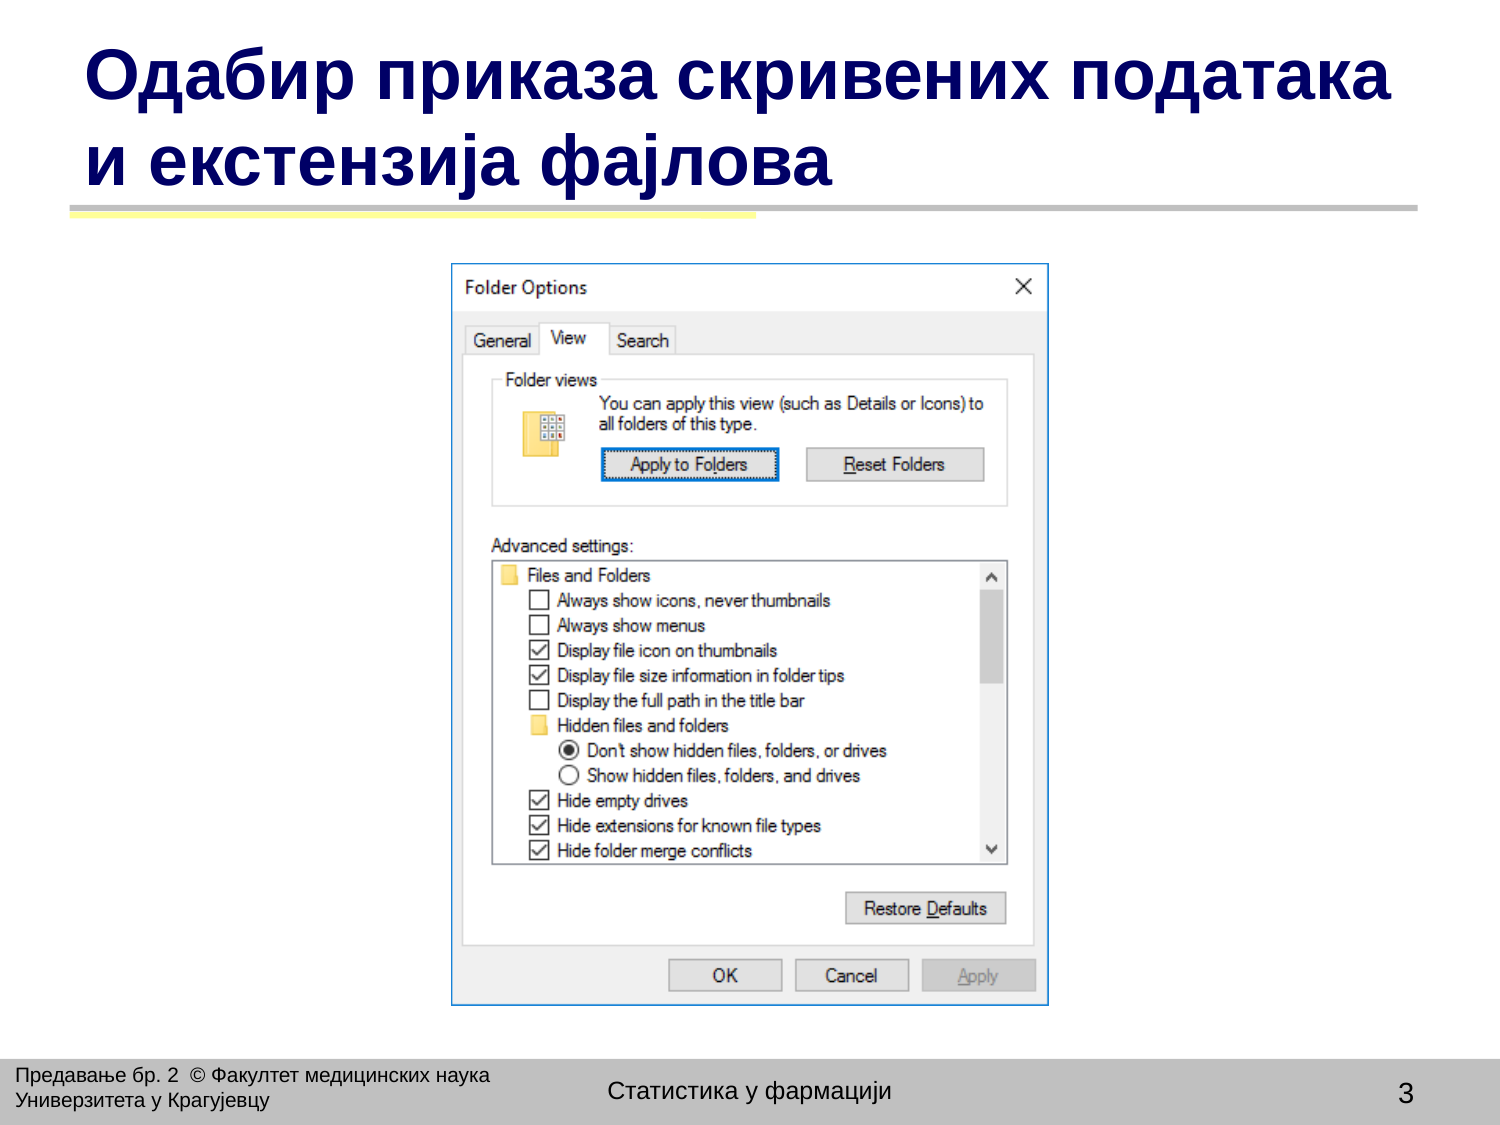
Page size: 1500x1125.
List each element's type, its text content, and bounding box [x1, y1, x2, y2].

footer Статистика у фармацији [512, 1066, 988, 1125]
title Одабир приказа скривених података и екстензија фајлова [69, 19, 1426, 208]
slide_number 3 [1079, 1066, 1430, 1125]
picture [451, 263, 1049, 1006]
slide_number Предавање бр. 2 © Факултет медицинских наука Универзитета у Крагујевцу [0, 1053, 602, 1108]
